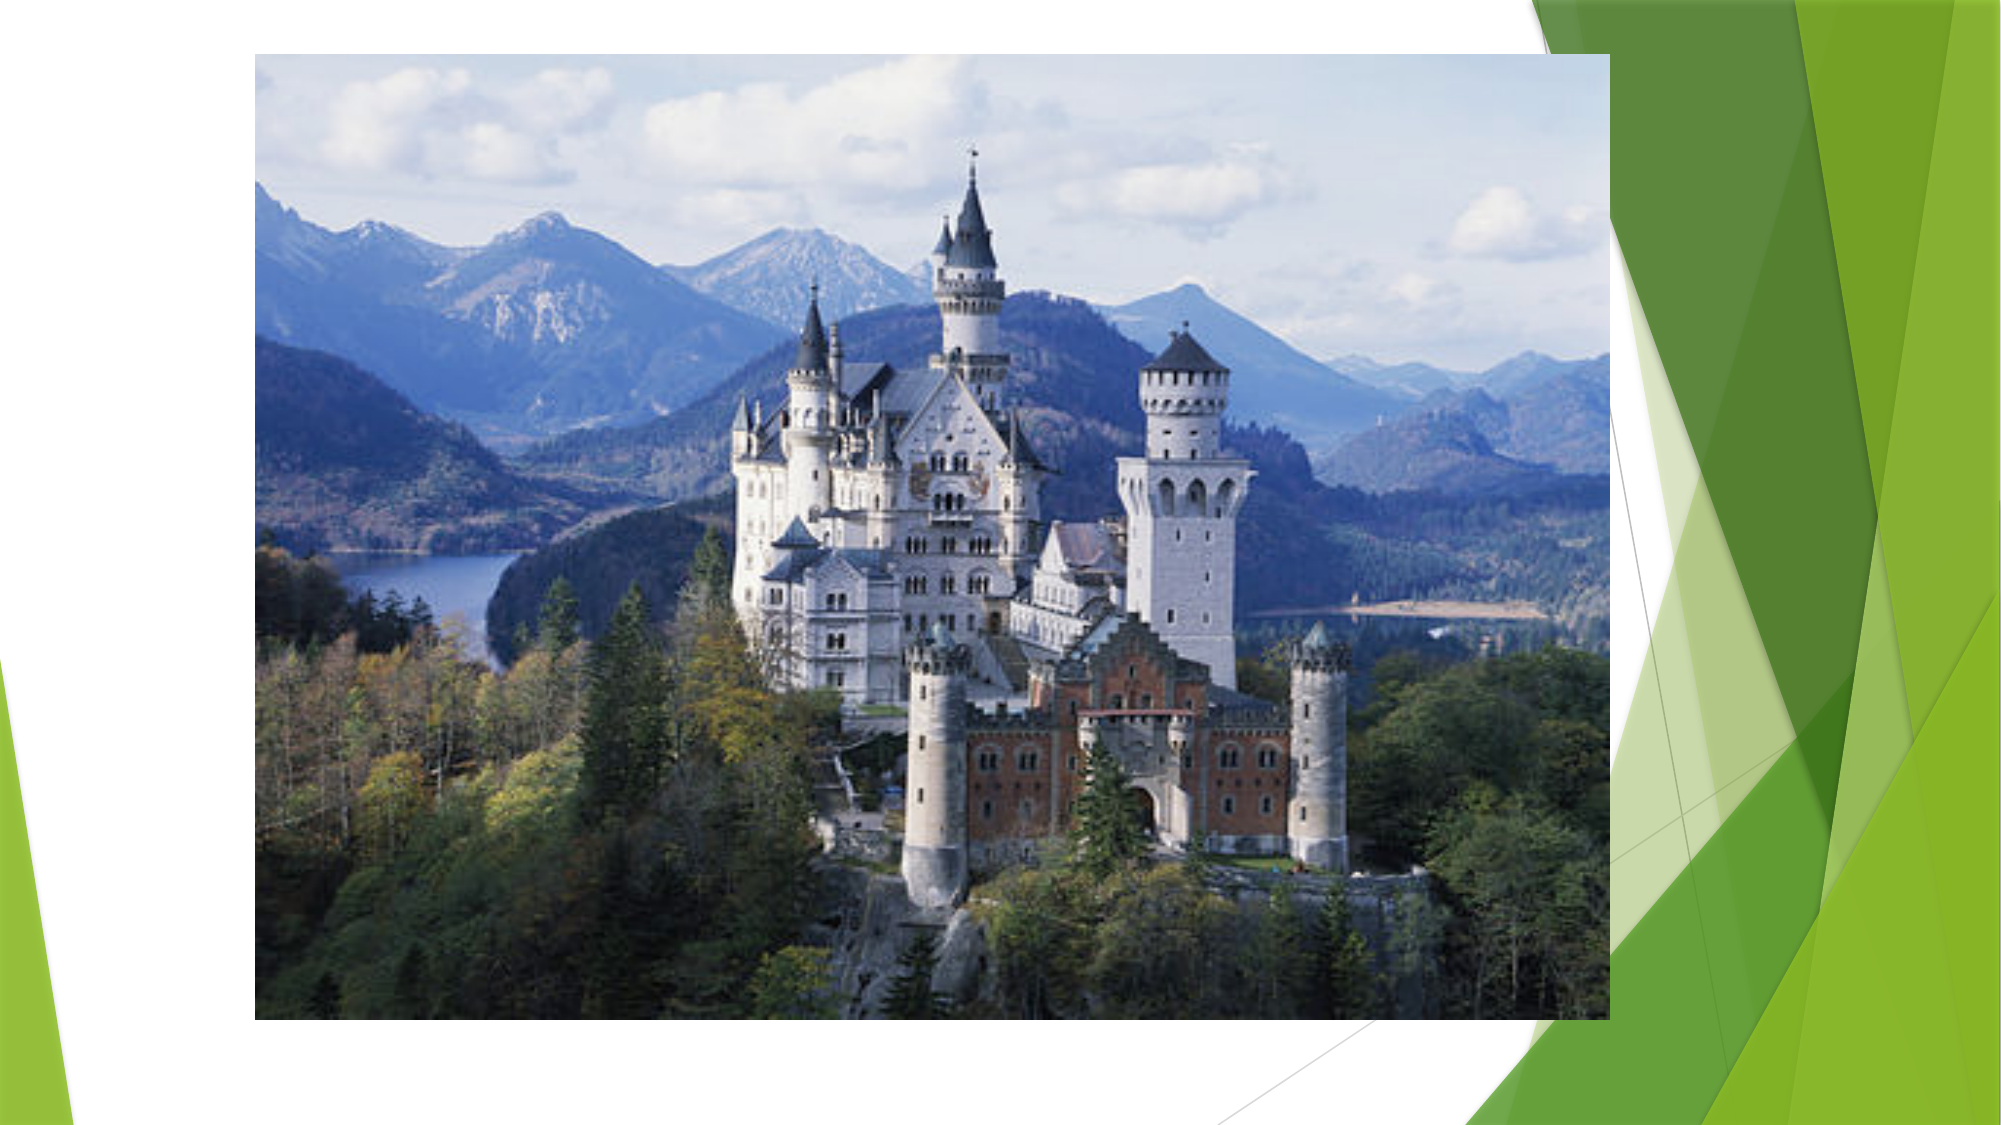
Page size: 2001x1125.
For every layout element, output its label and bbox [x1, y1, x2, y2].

picture [255, 53, 1610, 1020]
